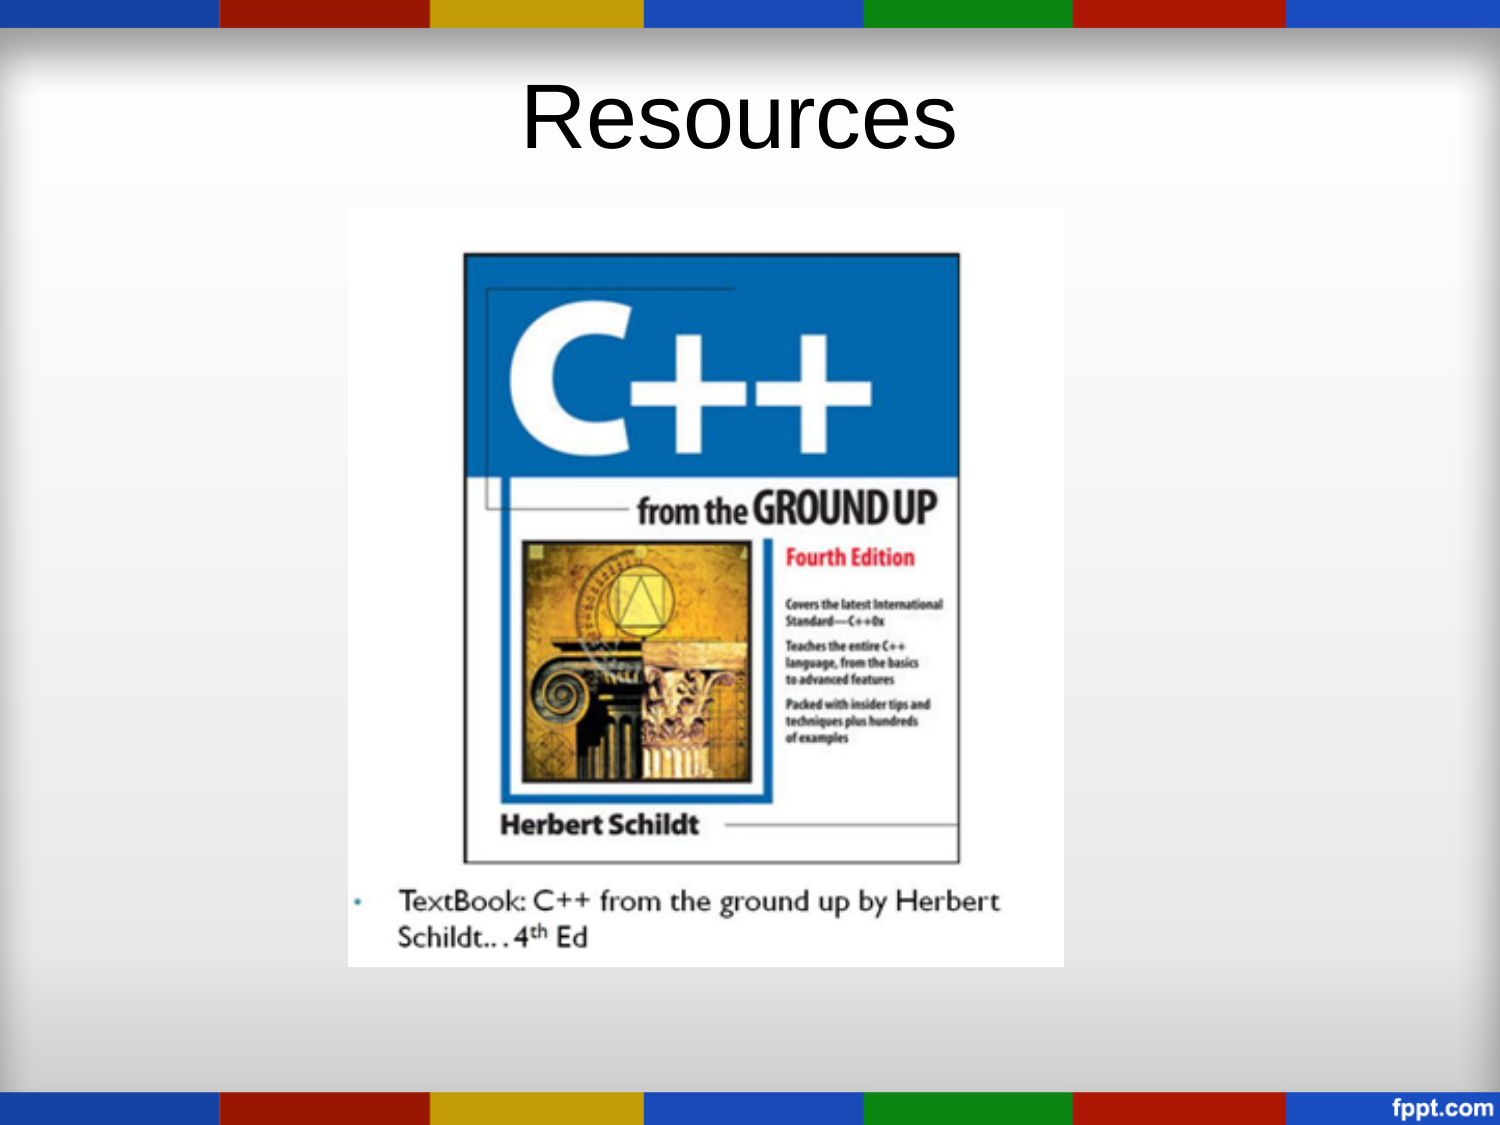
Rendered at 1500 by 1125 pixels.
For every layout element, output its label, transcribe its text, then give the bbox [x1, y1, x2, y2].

picture [0, 0, 1500, 1125]
title Resources [64, 30, 1416, 193]
